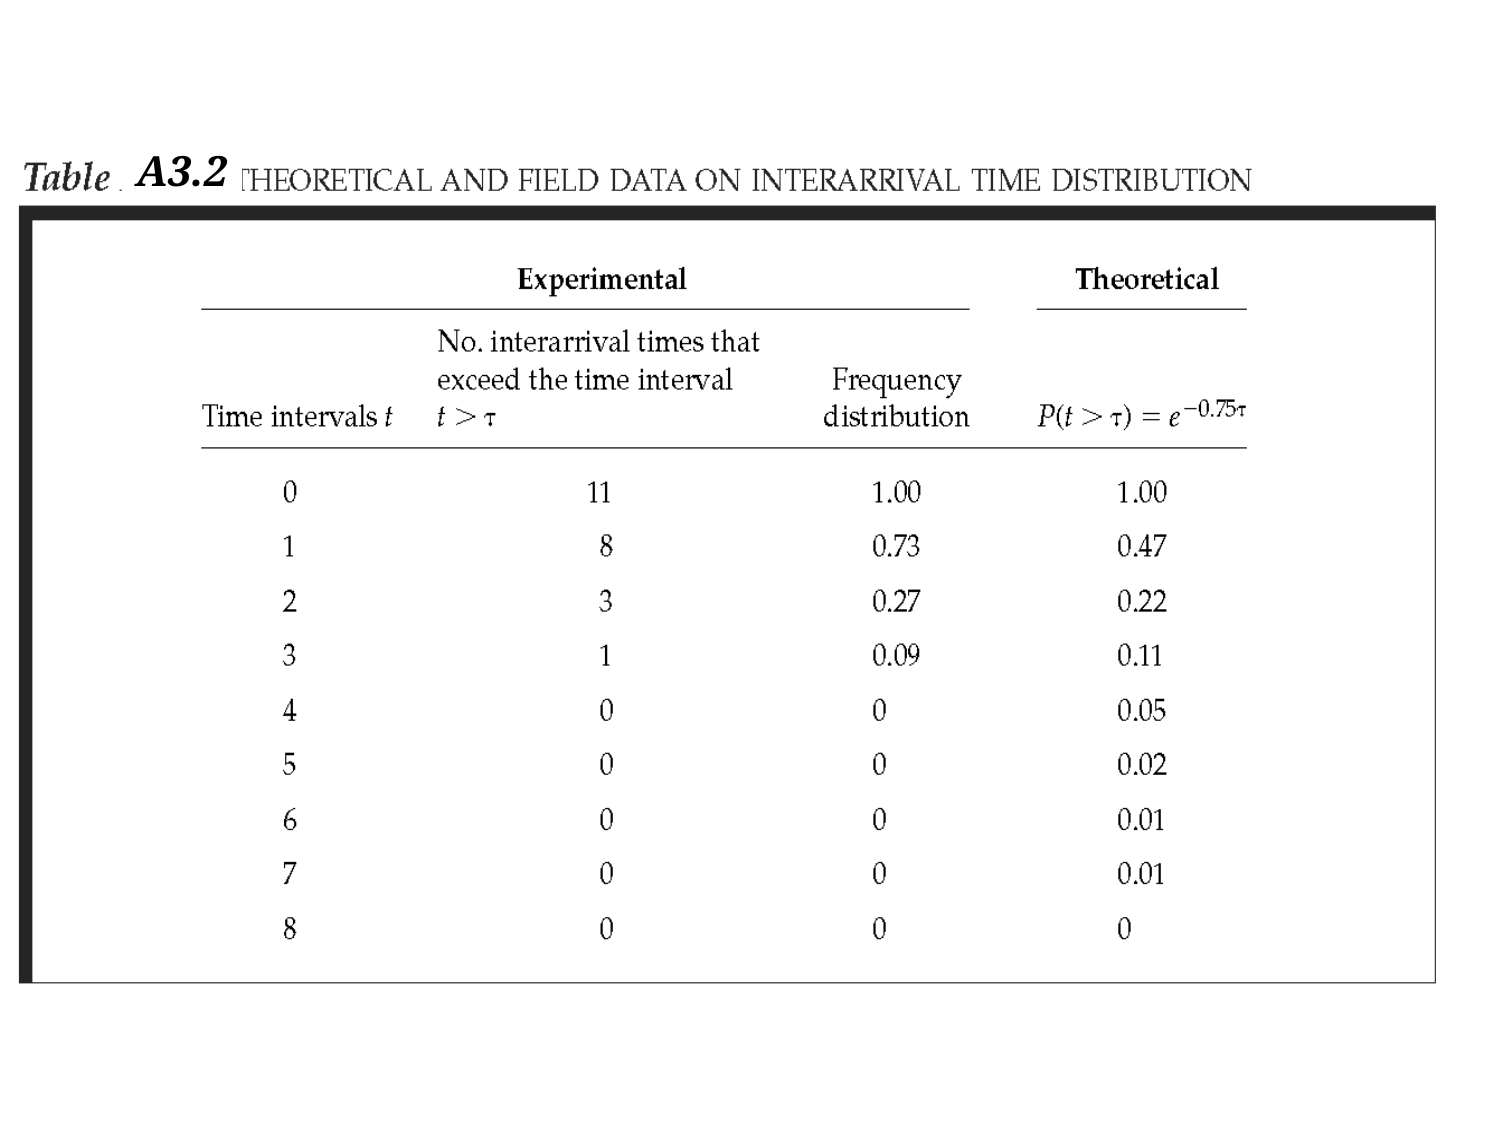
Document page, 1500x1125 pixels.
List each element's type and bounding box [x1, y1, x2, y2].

picture [0, 137, 1456, 997]
